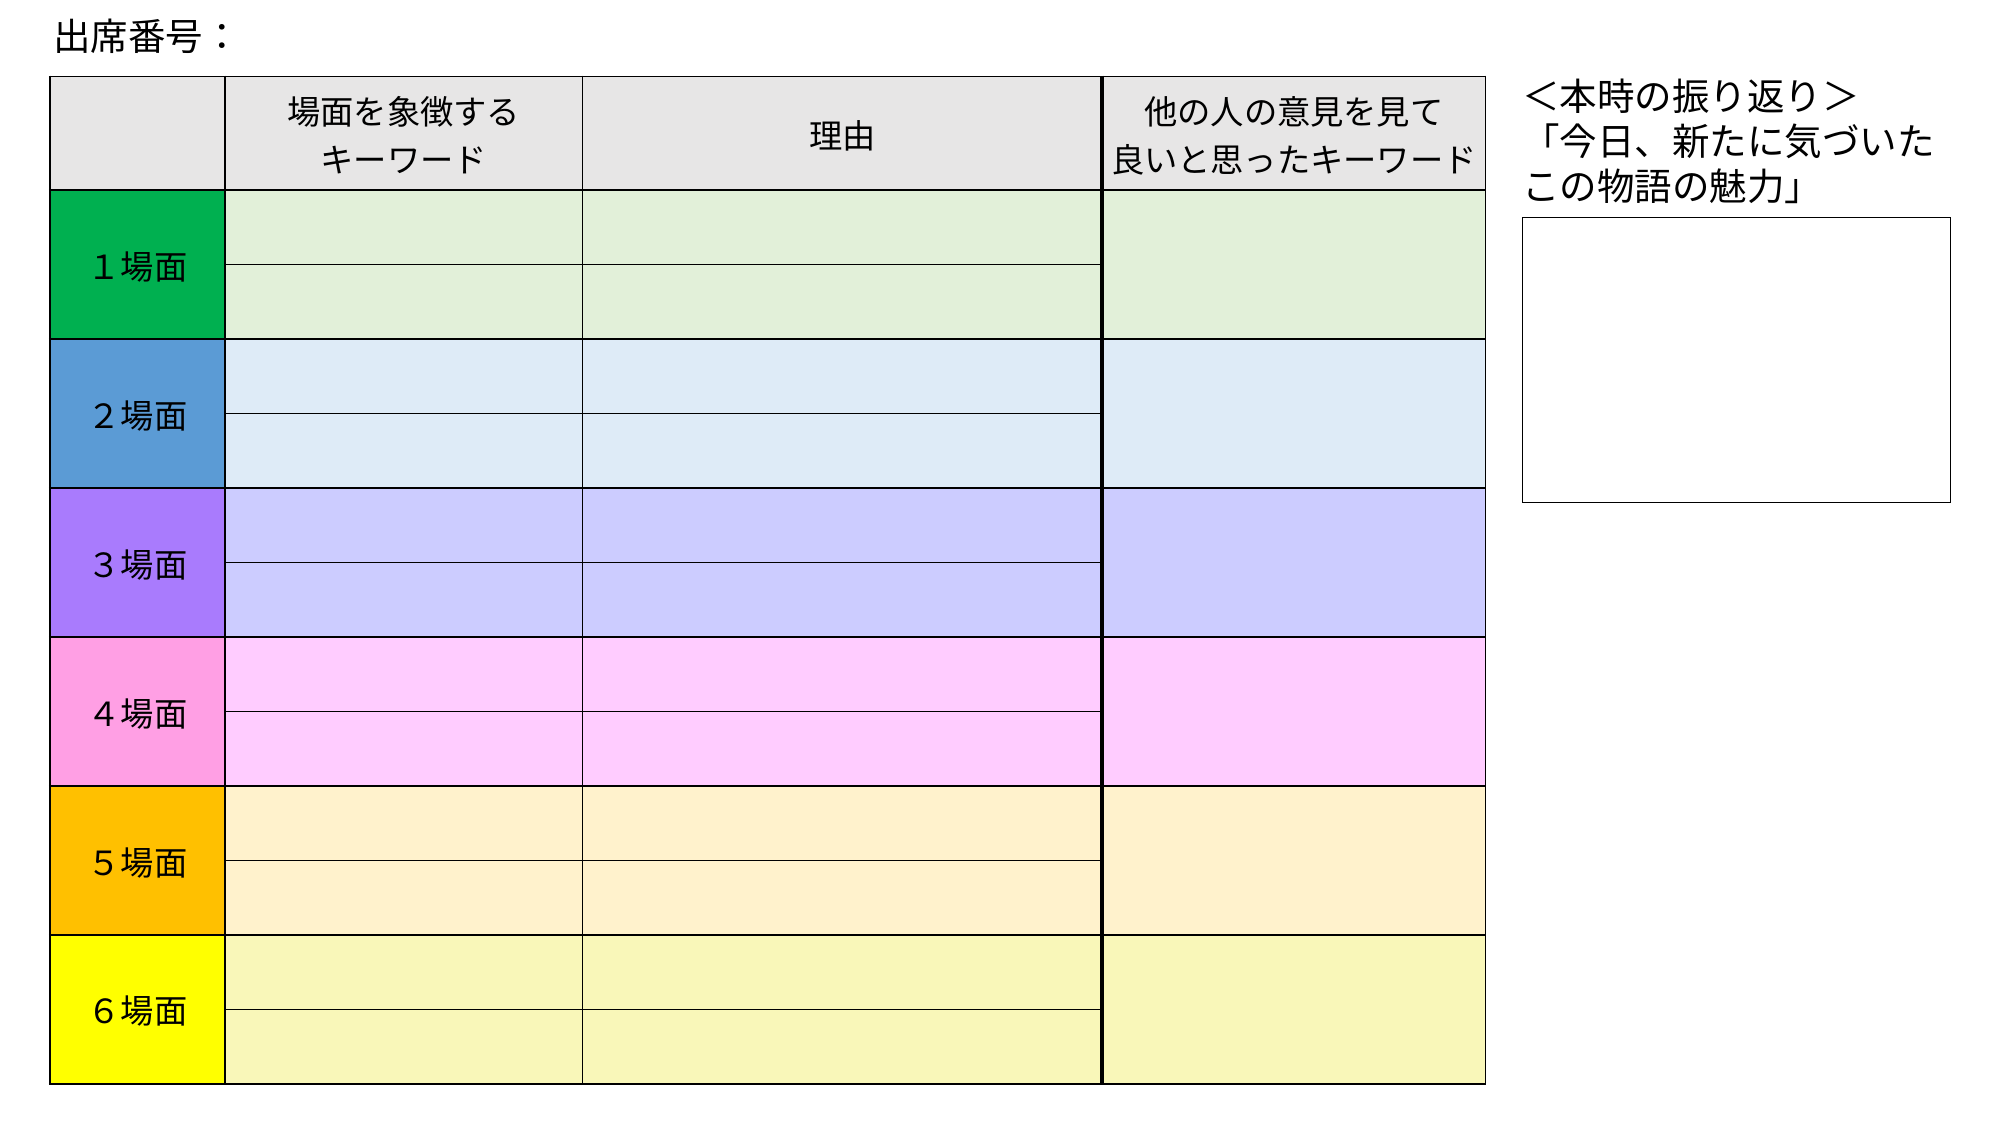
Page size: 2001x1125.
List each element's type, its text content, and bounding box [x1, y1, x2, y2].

text_box ＜本時の振り返り＞ 「今日、新たに気づいた この物語の魅力」 [1507, 65, 1962, 216]
table_cell ５場面 [51, 787, 224, 934]
table_cell [1104, 787, 1485, 934]
table_cell [583, 1010, 1100, 1083]
table_cell ２場面 [51, 340, 224, 487]
table_header 理由 [583, 77, 1100, 189]
table_cell [226, 787, 582, 860]
table_cell [226, 1010, 582, 1083]
table_cell [226, 638, 582, 711]
table_cell [1104, 489, 1485, 636]
table_cell [226, 563, 582, 636]
text_box [1522, 217, 1951, 503]
table_cell [226, 191, 582, 264]
table_cell [583, 265, 1100, 338]
table_cell [226, 340, 582, 413]
table_cell [583, 936, 1100, 1009]
table_cell [583, 861, 1100, 934]
table_cell [583, 563, 1100, 636]
table_cell [226, 861, 582, 934]
table_cell [583, 787, 1100, 860]
table_header [51, 77, 224, 189]
table_cell [1104, 191, 1485, 338]
table_cell [1104, 340, 1485, 487]
table_cell １場面 [51, 191, 224, 338]
table_cell ６場面 [51, 936, 224, 1083]
table_cell [226, 265, 582, 338]
table_header 他の人の意見を見て 良いと思ったキーワード [1104, 77, 1485, 189]
table_cell [226, 489, 582, 562]
table_cell [226, 414, 582, 487]
table_cell [583, 489, 1100, 562]
table_cell ３場面 [51, 489, 224, 636]
table_header 場面を象徴する キーワード [226, 77, 582, 189]
table_cell [1104, 638, 1485, 785]
table_cell [1104, 936, 1485, 1083]
table_cell [226, 712, 582, 785]
table_cell [583, 638, 1100, 711]
table_cell [583, 712, 1100, 785]
table_cell [583, 414, 1100, 487]
table_cell [226, 936, 582, 1009]
table_cell ４場面 [51, 638, 224, 785]
table_cell [583, 340, 1100, 413]
text_box 出席番号： [38, 5, 494, 66]
table_cell [583, 191, 1100, 264]
